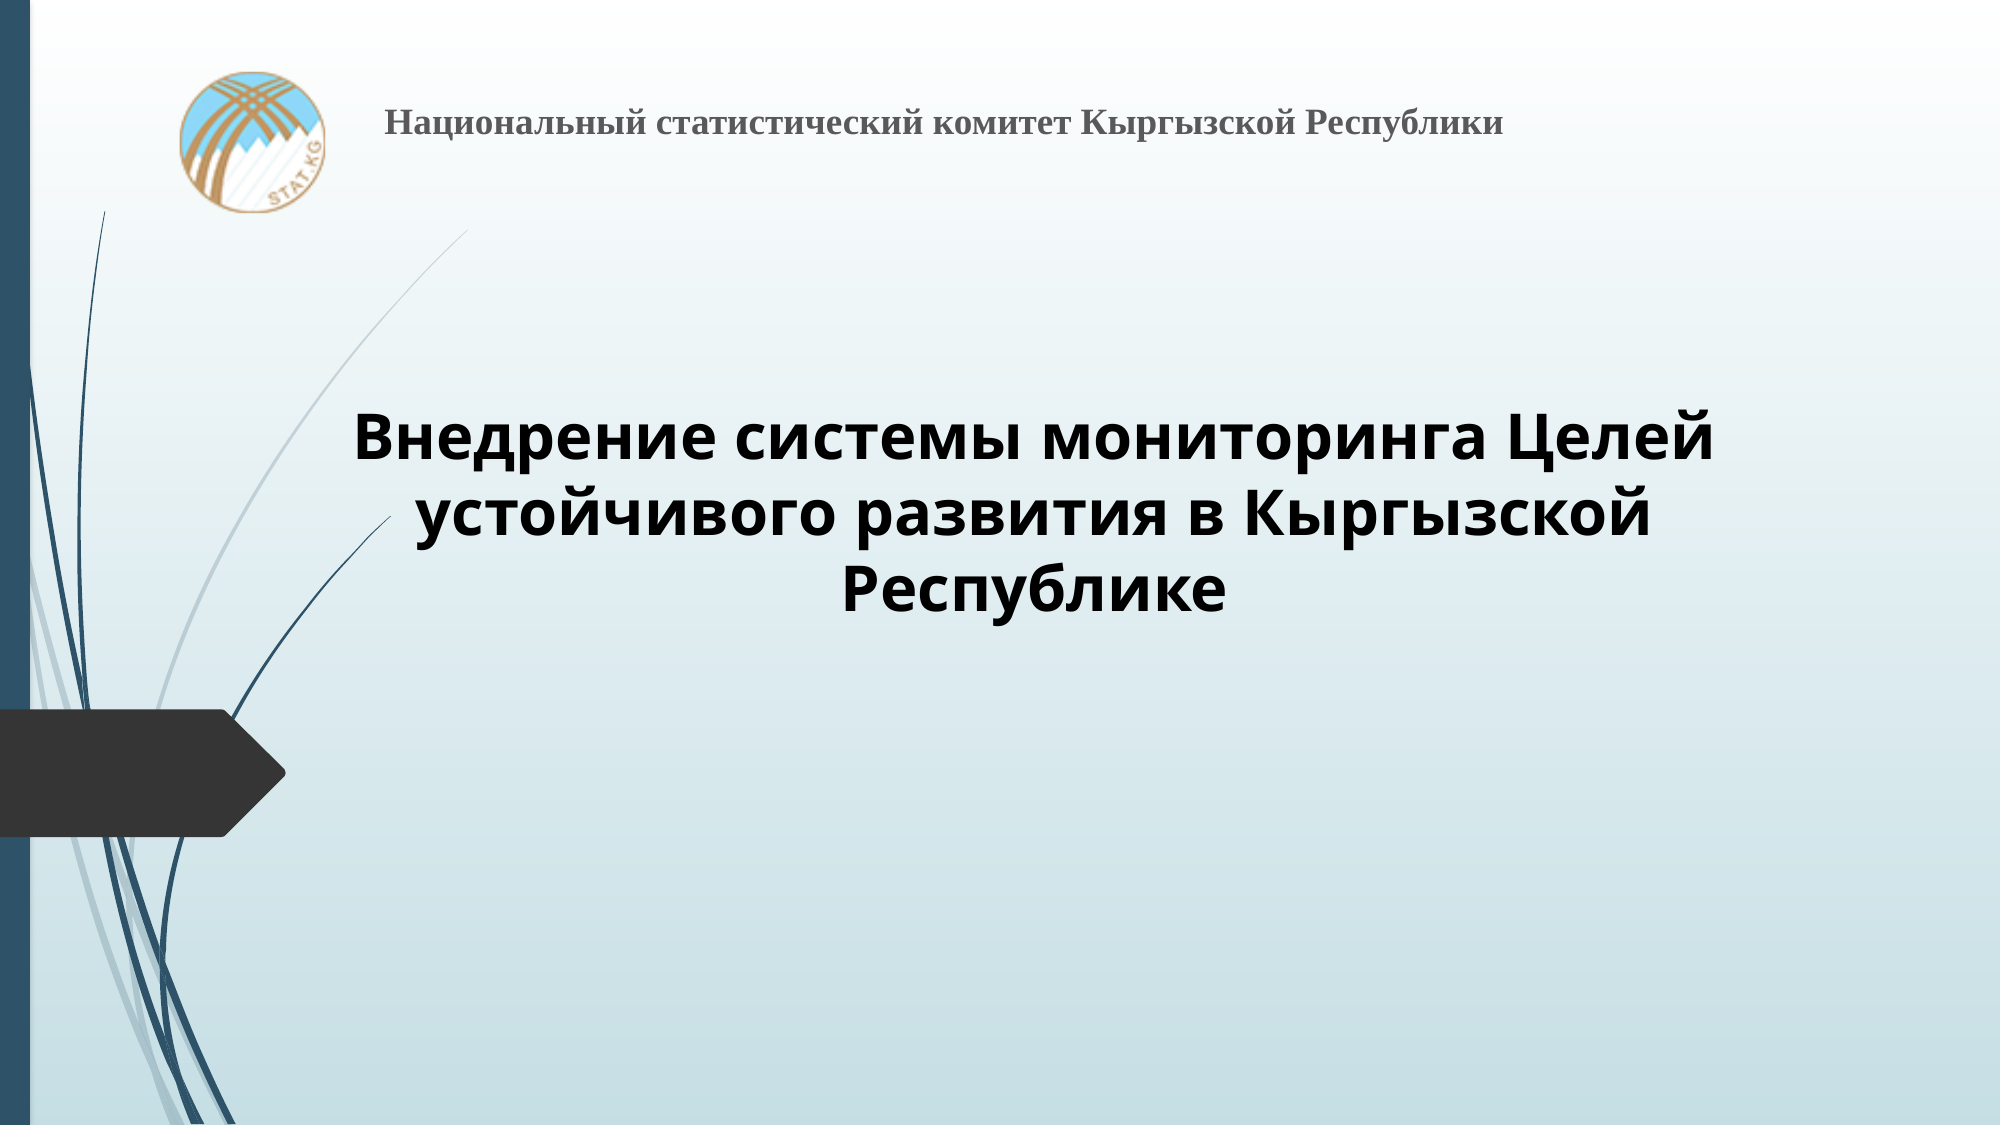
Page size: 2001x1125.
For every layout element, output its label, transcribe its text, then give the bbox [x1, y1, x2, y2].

picture [166, 56, 339, 229]
subtitle Национальный статистический комитет Кыргызской Республики [369, 89, 1617, 185]
title Внедрение системы мониторинга Целей устойчивого развития в Кыргызской Республике [205, 388, 1865, 632]
